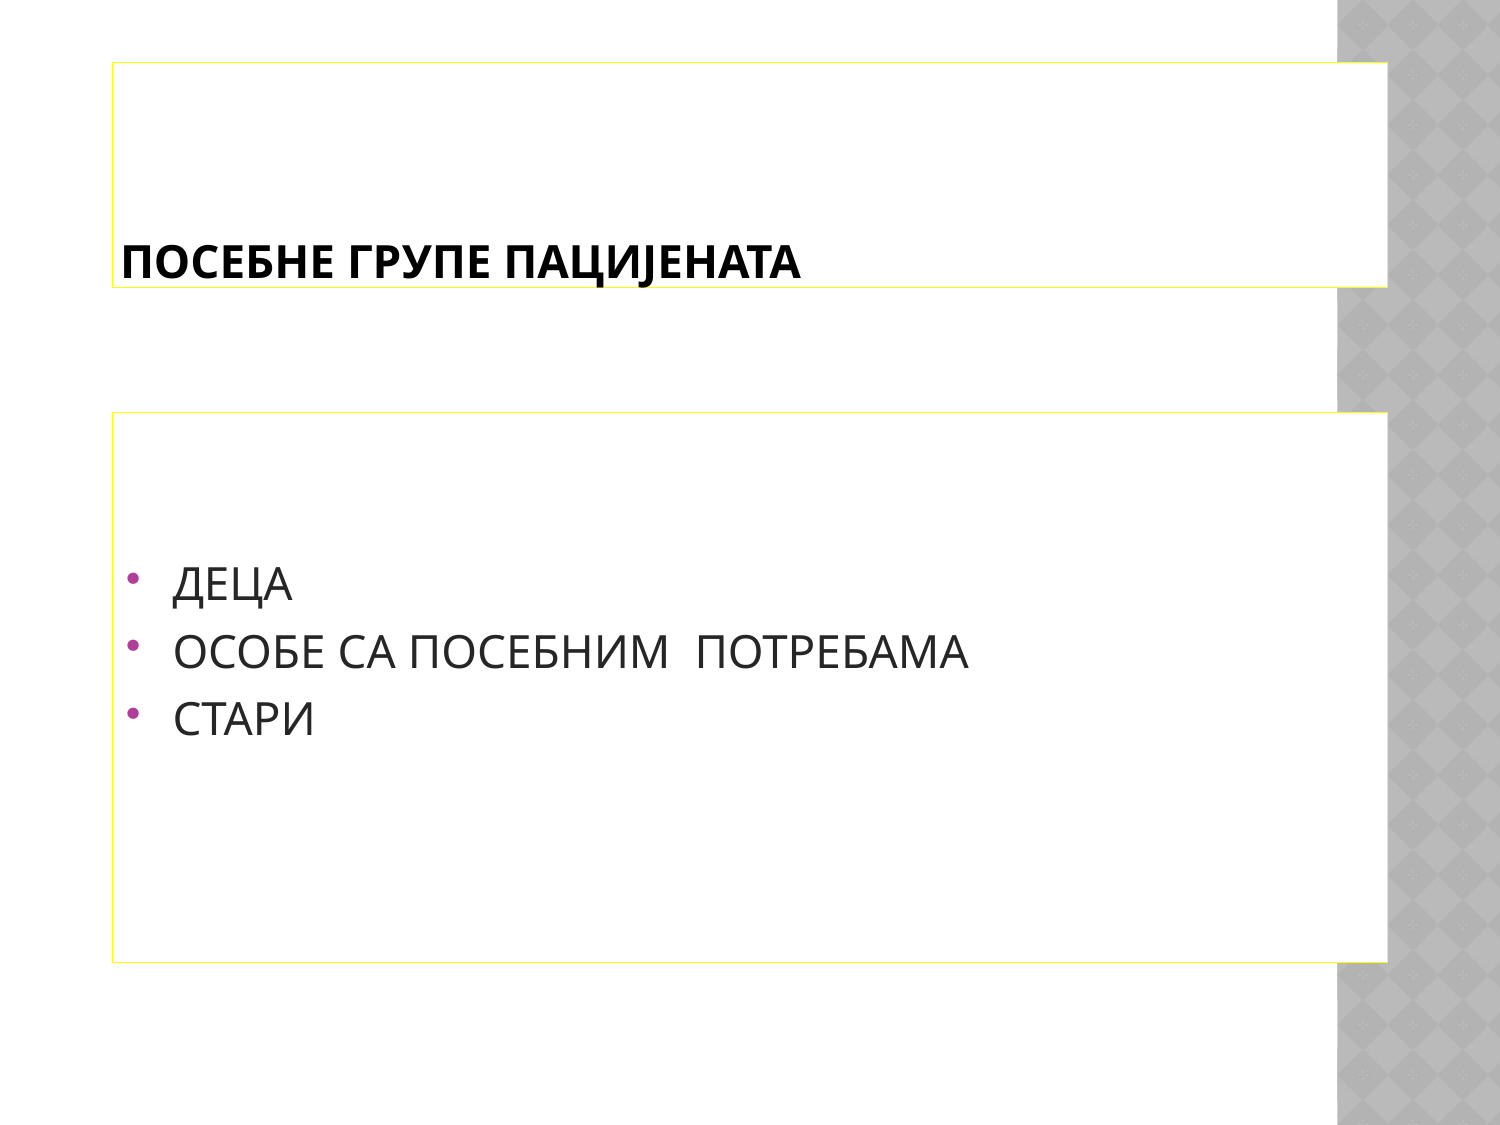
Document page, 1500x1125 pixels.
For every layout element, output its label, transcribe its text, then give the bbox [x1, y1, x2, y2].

list ДЕЦА ОСОБЕ СА ПОСЕБНИМ ПОТРЕБАМА СТАРИ [112, 412, 1388, 963]
title ПОСЕБНЕ ГРУПЕ ПАЦИЈЕНАТА [112, 62, 1388, 288]
